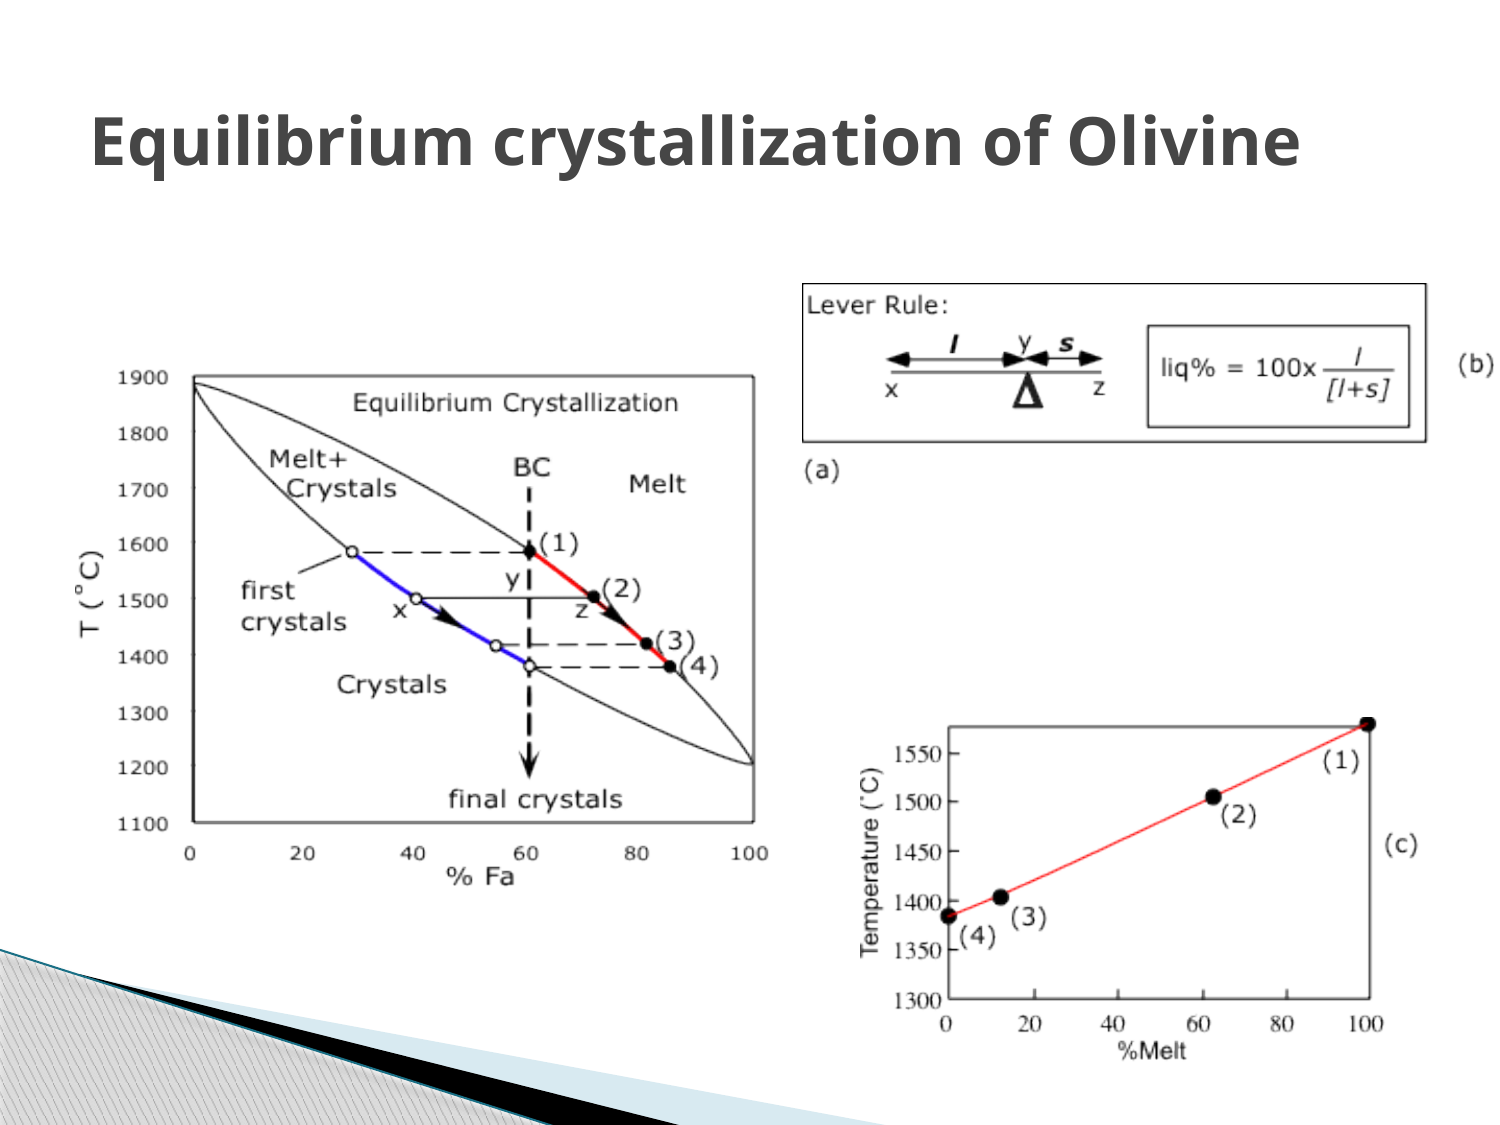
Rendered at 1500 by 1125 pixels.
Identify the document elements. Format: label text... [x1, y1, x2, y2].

title Equilibrium crystallization of Olivine [75, 45, 1425, 233]
picture [860, 717, 1426, 1066]
picture [74, 283, 1500, 892]
